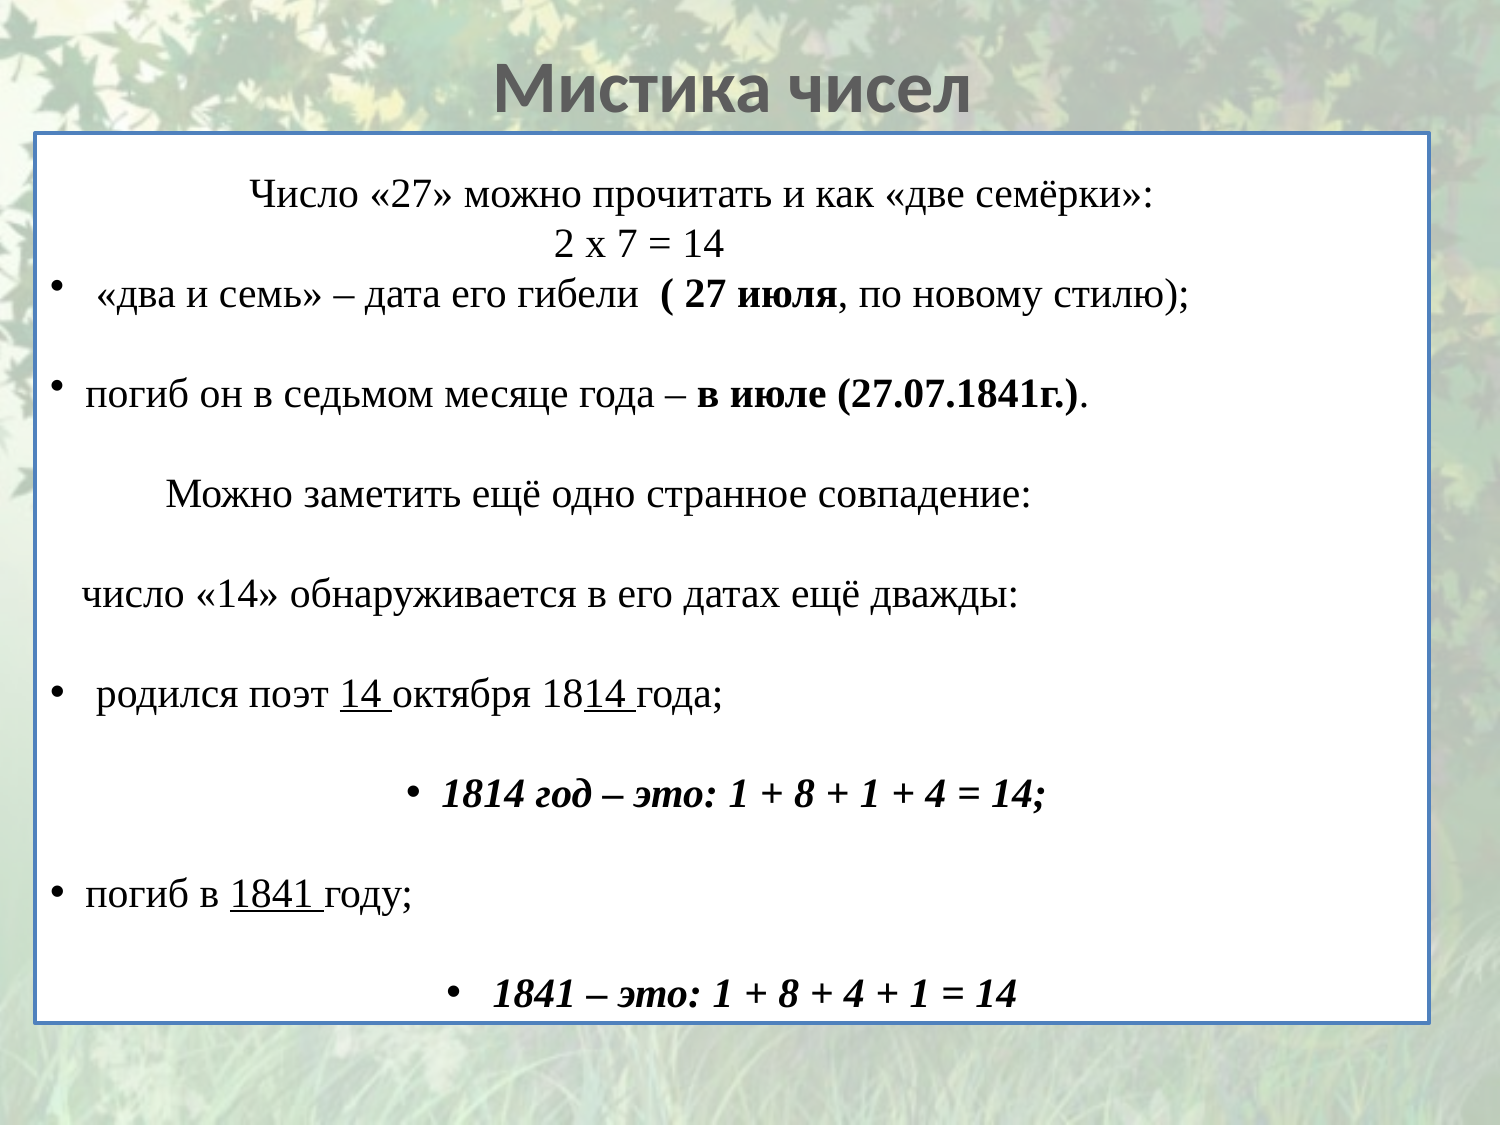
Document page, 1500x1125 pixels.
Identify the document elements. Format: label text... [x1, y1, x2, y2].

text_box Мистика чисел [383, 30, 1081, 131]
text_box Число «27» можно прочитать и как «две семёрки»: 2 х 7 = 14 «два и семь» – дата его гибели ( 27 июля, по новому стилю); погиб он в седьмом месяце года – в июле (27.07.1841г.). Можно заметить ещё одно странное совпадение: число «14» обнаруживается в его датах ещё дважды: родился поэт 14 октября 1814 года; 1814 год – это: 1 + 8 + 1 + 4 = 14; погиб в 1841 году; 1841 – это: 1 + 8 + 4 + 1 = 14 [33, 131, 1431, 1025]
